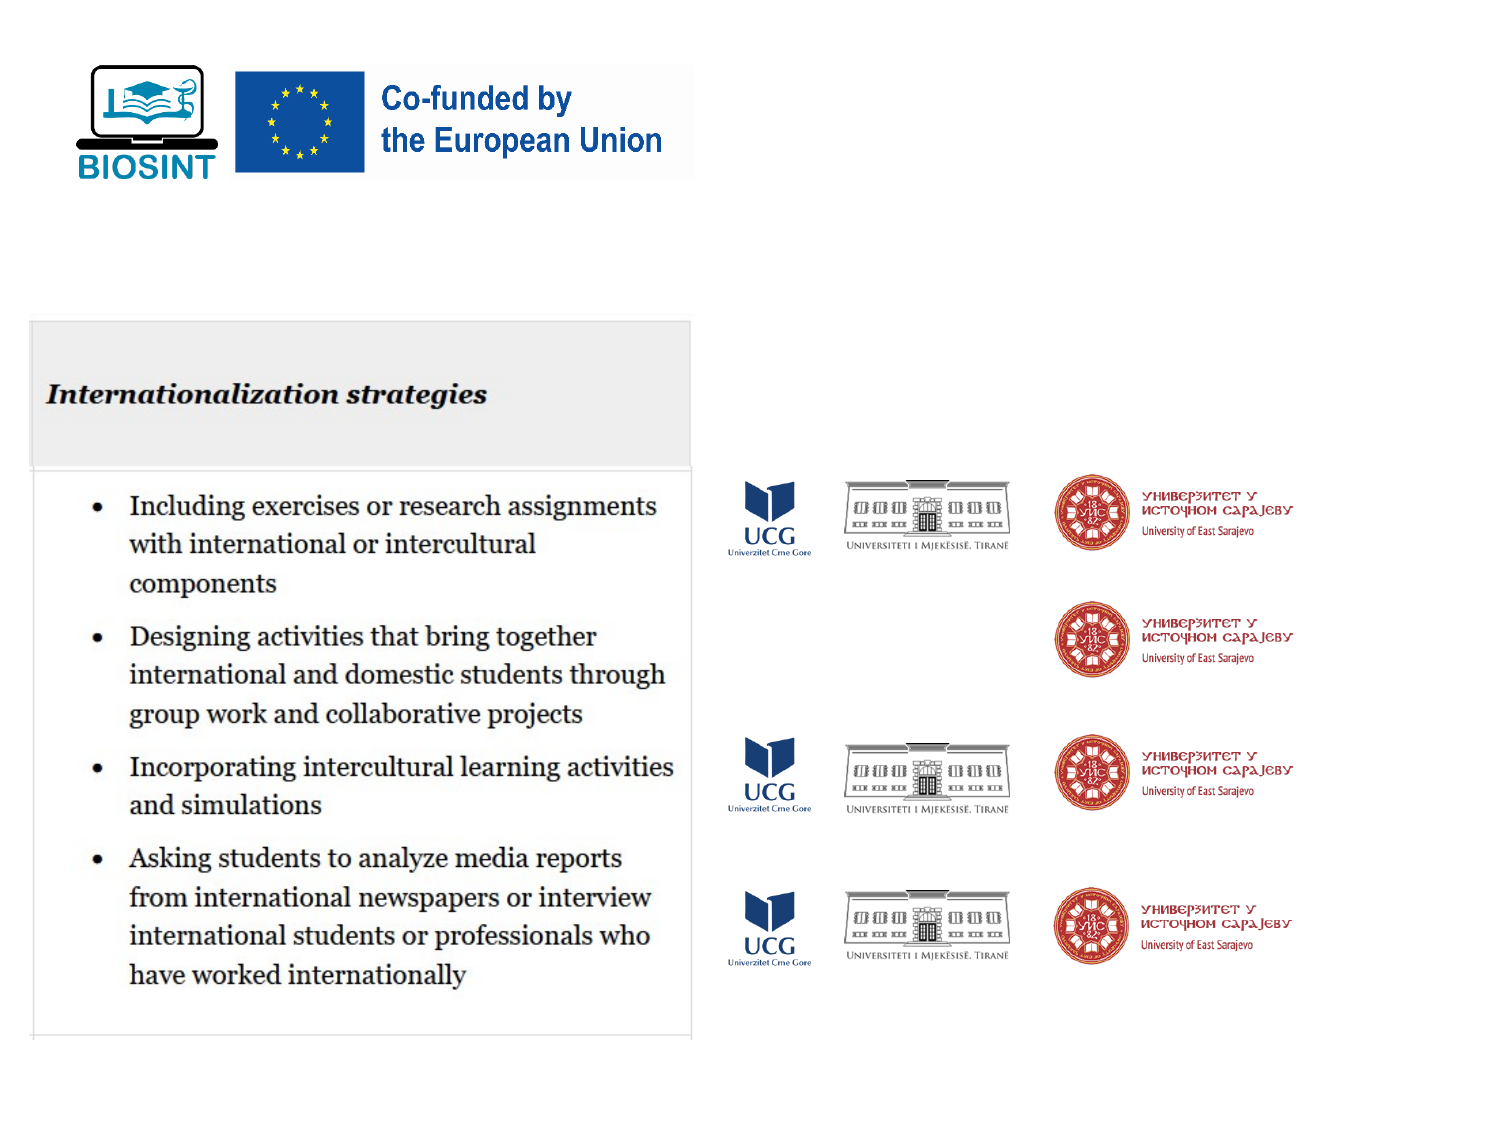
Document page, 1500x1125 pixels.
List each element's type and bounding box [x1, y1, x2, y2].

picture [1044, 886, 1293, 965]
picture [844, 743, 1010, 815]
picture [713, 869, 826, 982]
picture [713, 715, 826, 828]
picture [844, 480, 1010, 551]
picture [1045, 473, 1294, 551]
text_box [76, 65, 694, 180]
picture [844, 890, 1010, 961]
picture [1045, 733, 1294, 811]
picture [29, 314, 695, 1040]
picture [1045, 600, 1294, 678]
picture [713, 459, 826, 572]
